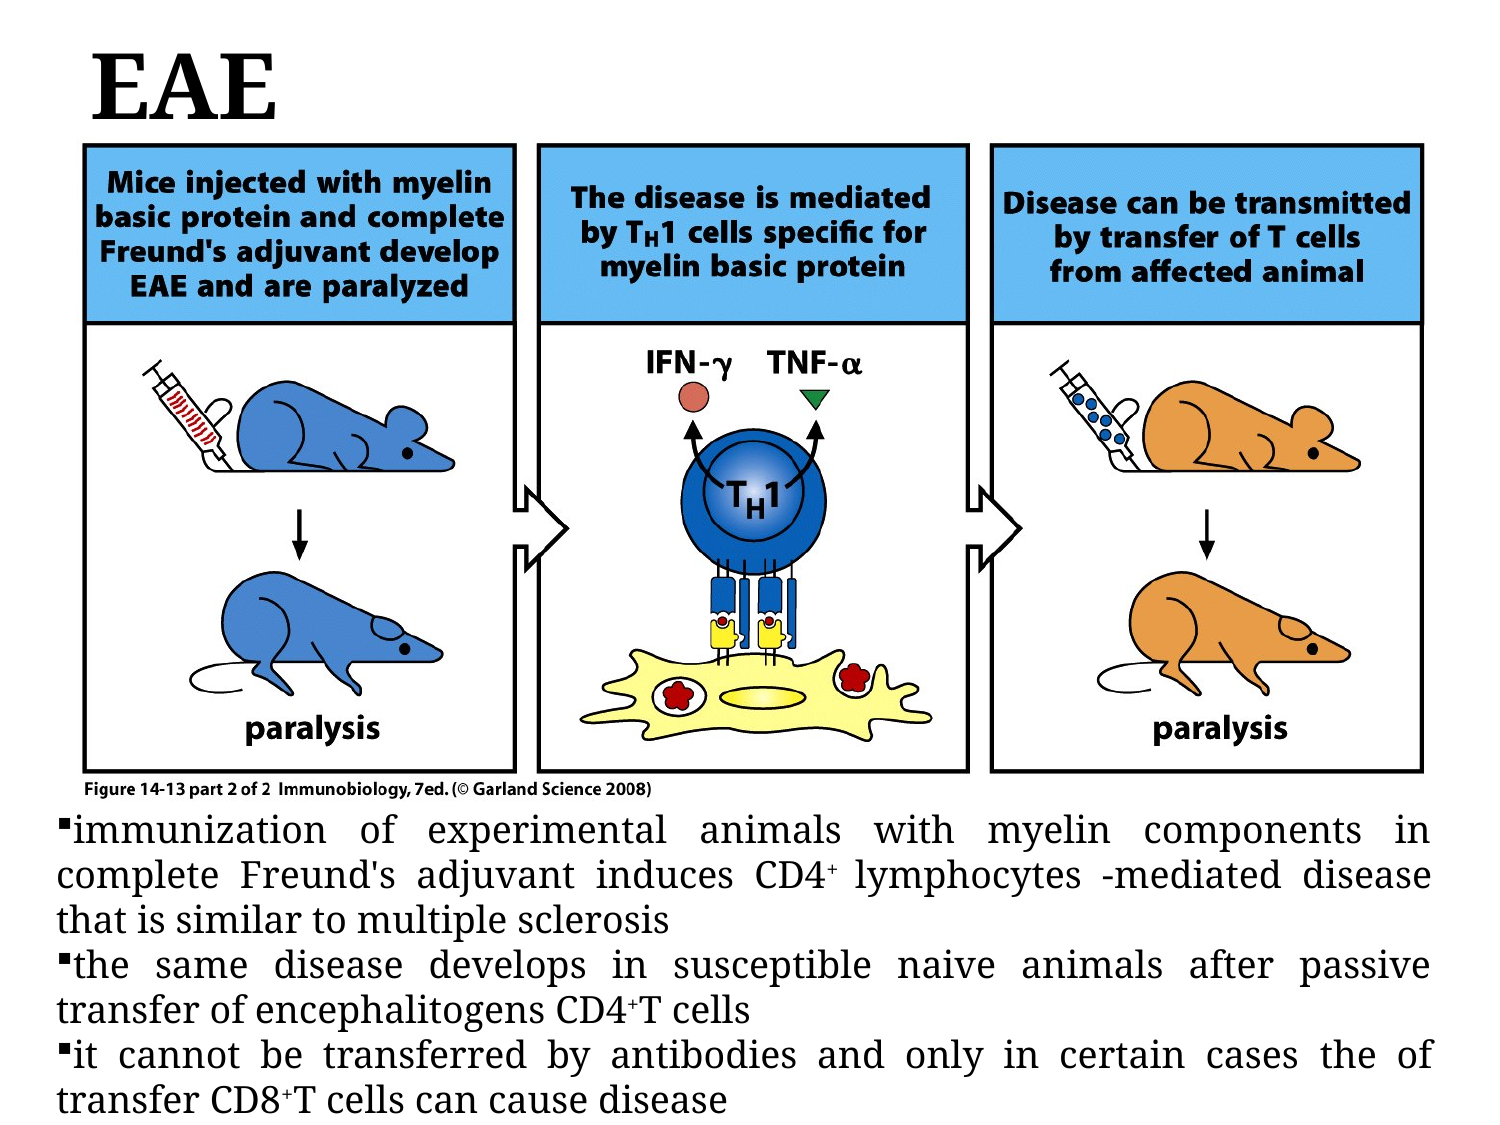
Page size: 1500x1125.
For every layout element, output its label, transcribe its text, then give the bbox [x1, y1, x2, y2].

title EAE [75, 19, 1425, 136]
text_box immunization of experimental animals with myelin components in complete Freund's adjuvant induces CD4+ lymphocytes -mediated disease that is similar to multiple sclerosis the same disease develops in susceptible naive animals after passive transfer of encephalitogens CD4+T cells it cannot be transferred by antibodies and only in certain cases the of transfer CD8+T cells can cause disease [41, 798, 1447, 1125]
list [76, 136, 1427, 802]
